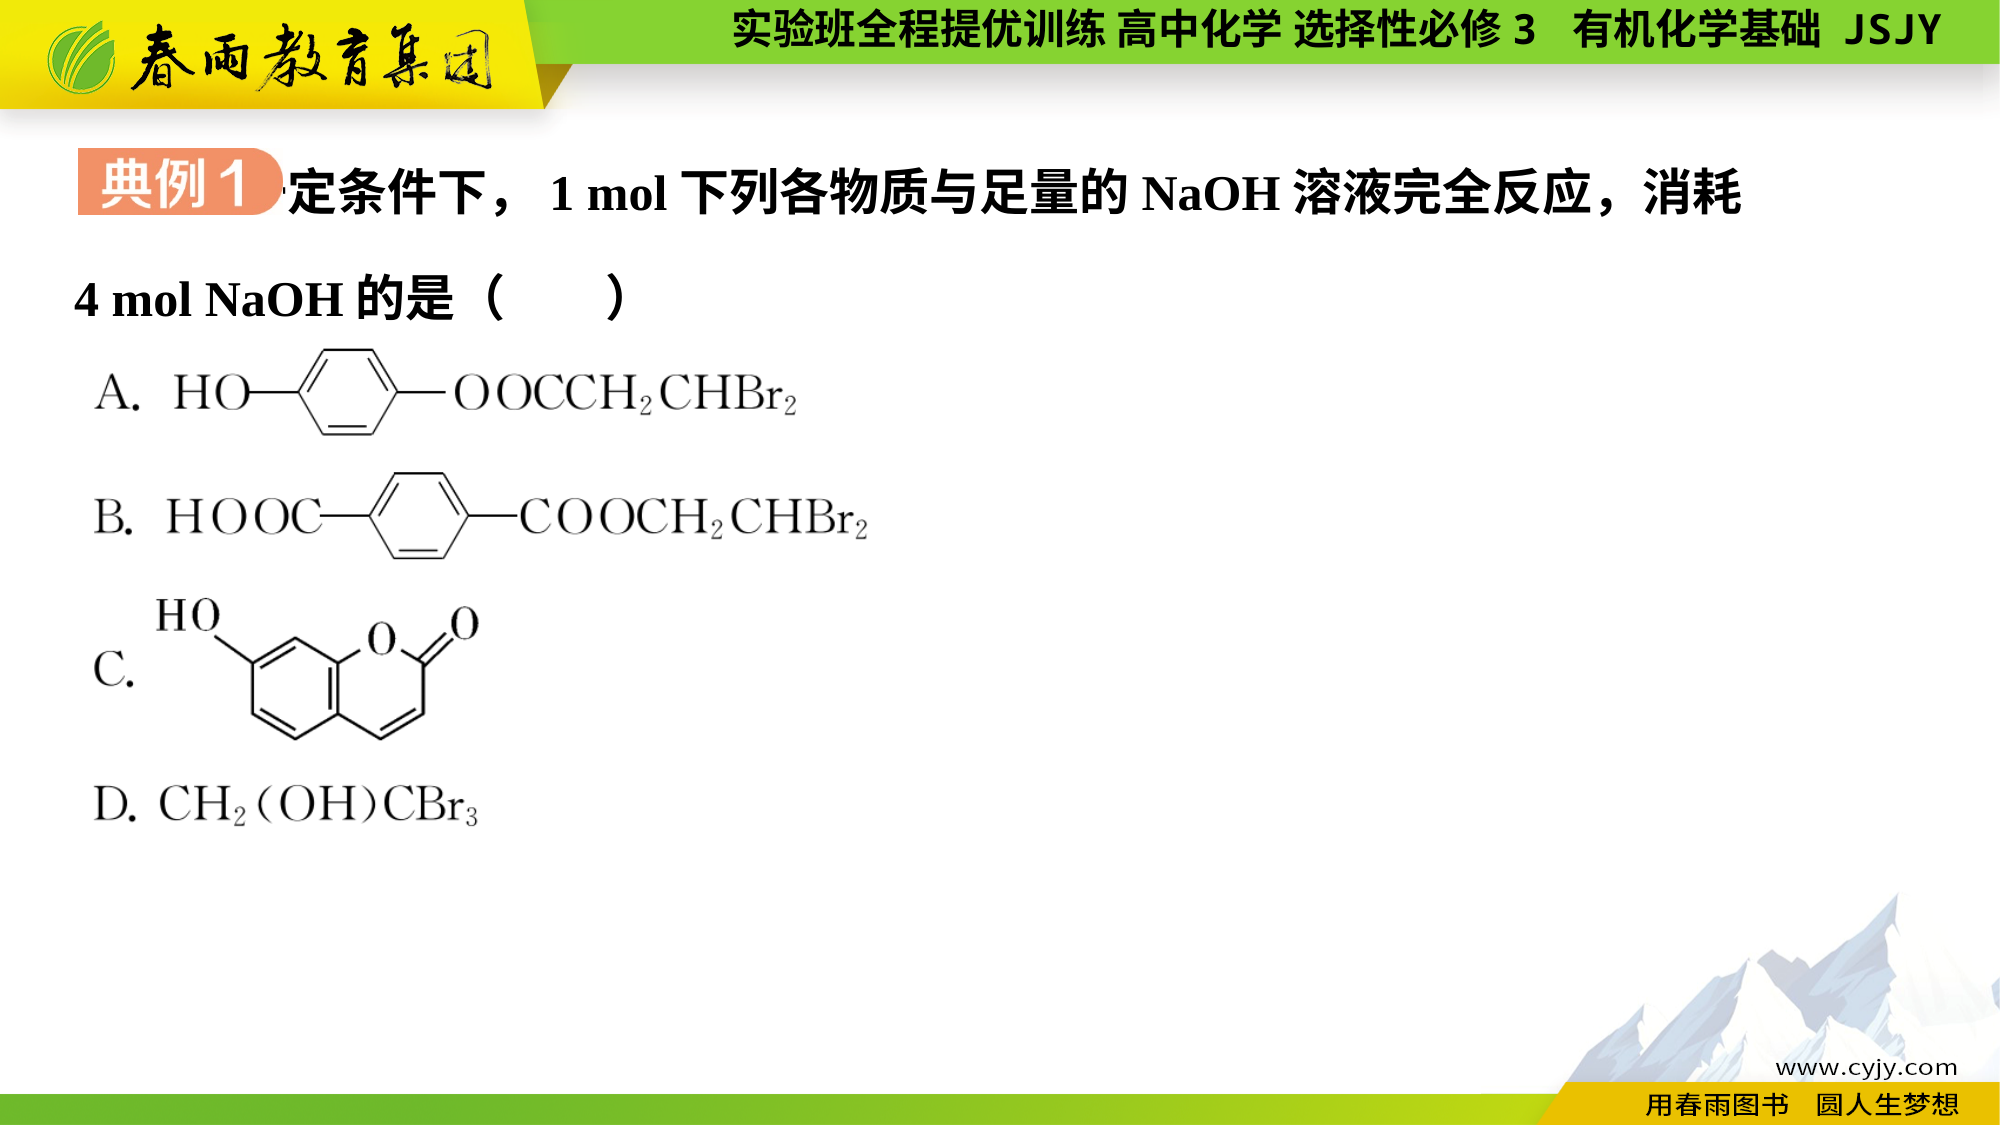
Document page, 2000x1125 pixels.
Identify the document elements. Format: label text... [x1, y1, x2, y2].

list 在一定条件下，1 mol下列各物质与足量的NaOH溶液完全反应，消耗 4 mol NaOH的是（ ） [59, 122, 1944, 337]
picture [0, 0, 2000, 1125]
